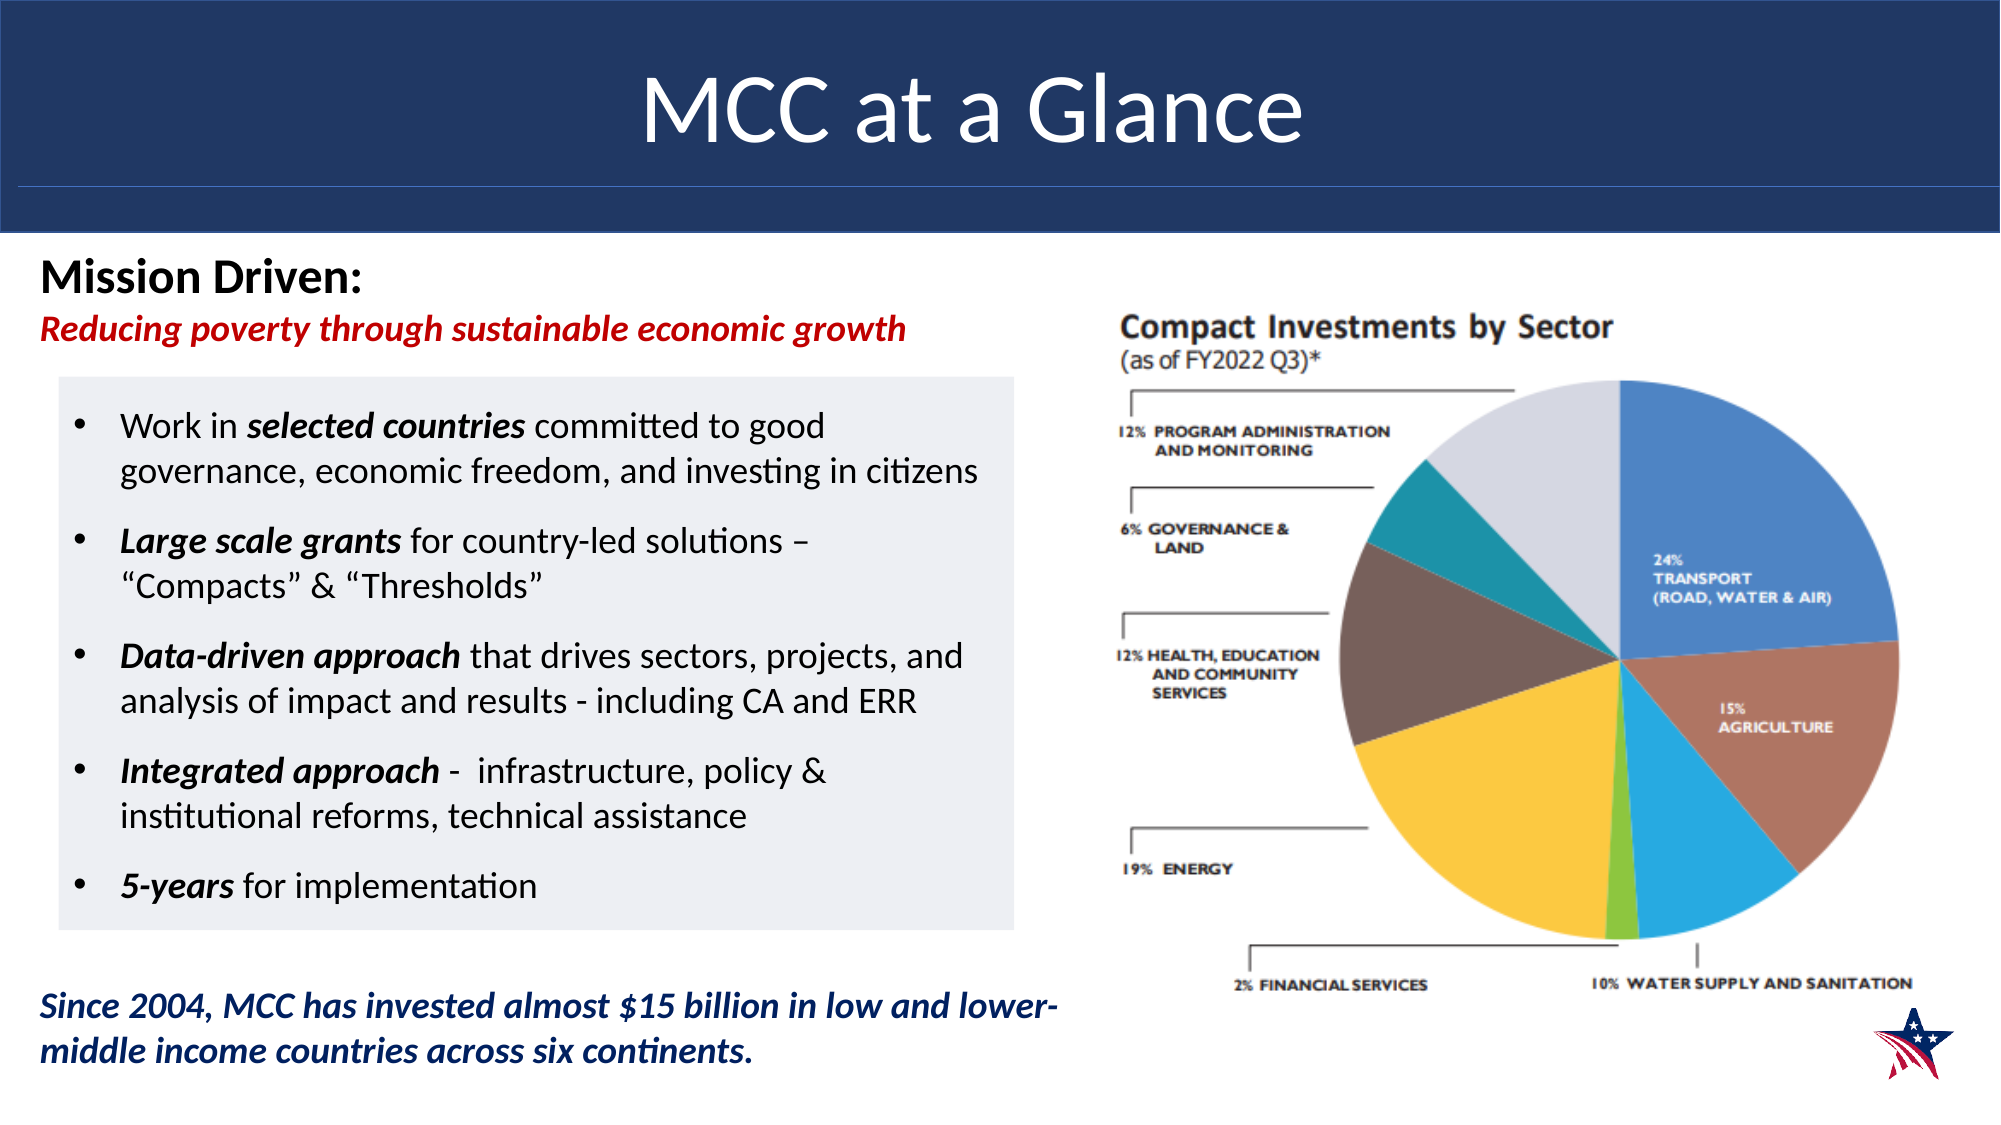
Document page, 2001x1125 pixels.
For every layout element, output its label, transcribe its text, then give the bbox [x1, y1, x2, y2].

text_box Since 2004, MCC has invested almost $15 billion in low and lower-middle income countries across six continents. [24, 973, 1099, 1079]
text_box [58, 376, 1015, 931]
text_box Work in selected countries committed to good governance, economic freedom, and investing in citizens Large scale grants for country-led solutions – “Compacts” & “Thresholds” Data-driven approach that drives sectors, projects, and analysis of impact and results - including CA and ERR Integrated approach - infrastructure, policy & institutional reforms, technical assistance 5-years for implementation [58, 393, 1007, 914]
text_box [0, 0, 2000, 233]
text_box MCC at a Glance [94, 34, 1851, 170]
picture [1110, 299, 1955, 1080]
text_box Mission Driven: Reducing poverty through sustainable economic growth [24, 236, 973, 357]
